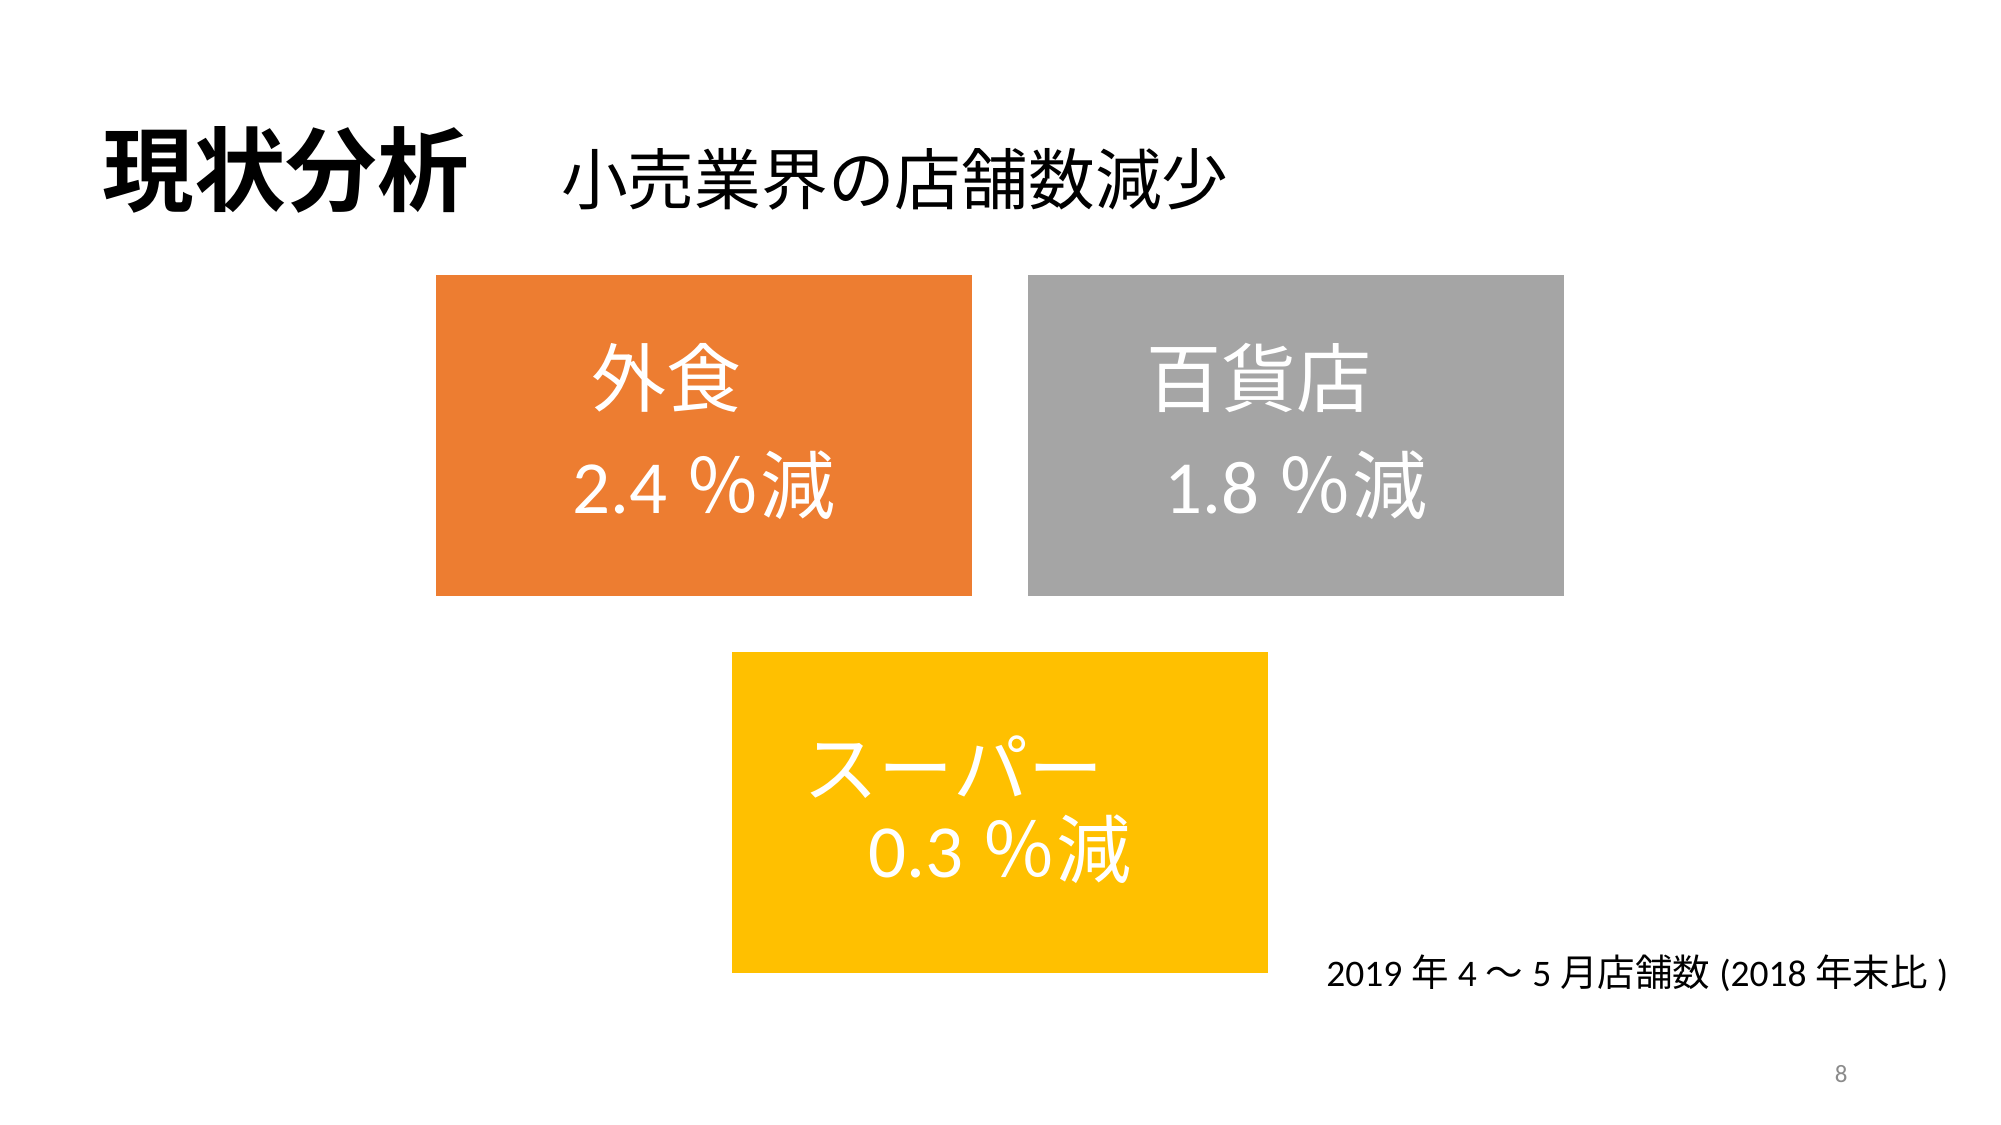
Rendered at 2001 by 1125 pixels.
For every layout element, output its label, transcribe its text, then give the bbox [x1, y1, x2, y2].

slide_number 8 [1412, 1042, 1863, 1103]
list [175, 273, 1825, 975]
title 現状分析 小売業界の店舗数減少 [87, 66, 1813, 284]
text_box 2019年4～5月店舗数(2018年末比) [1311, 941, 2000, 1002]
